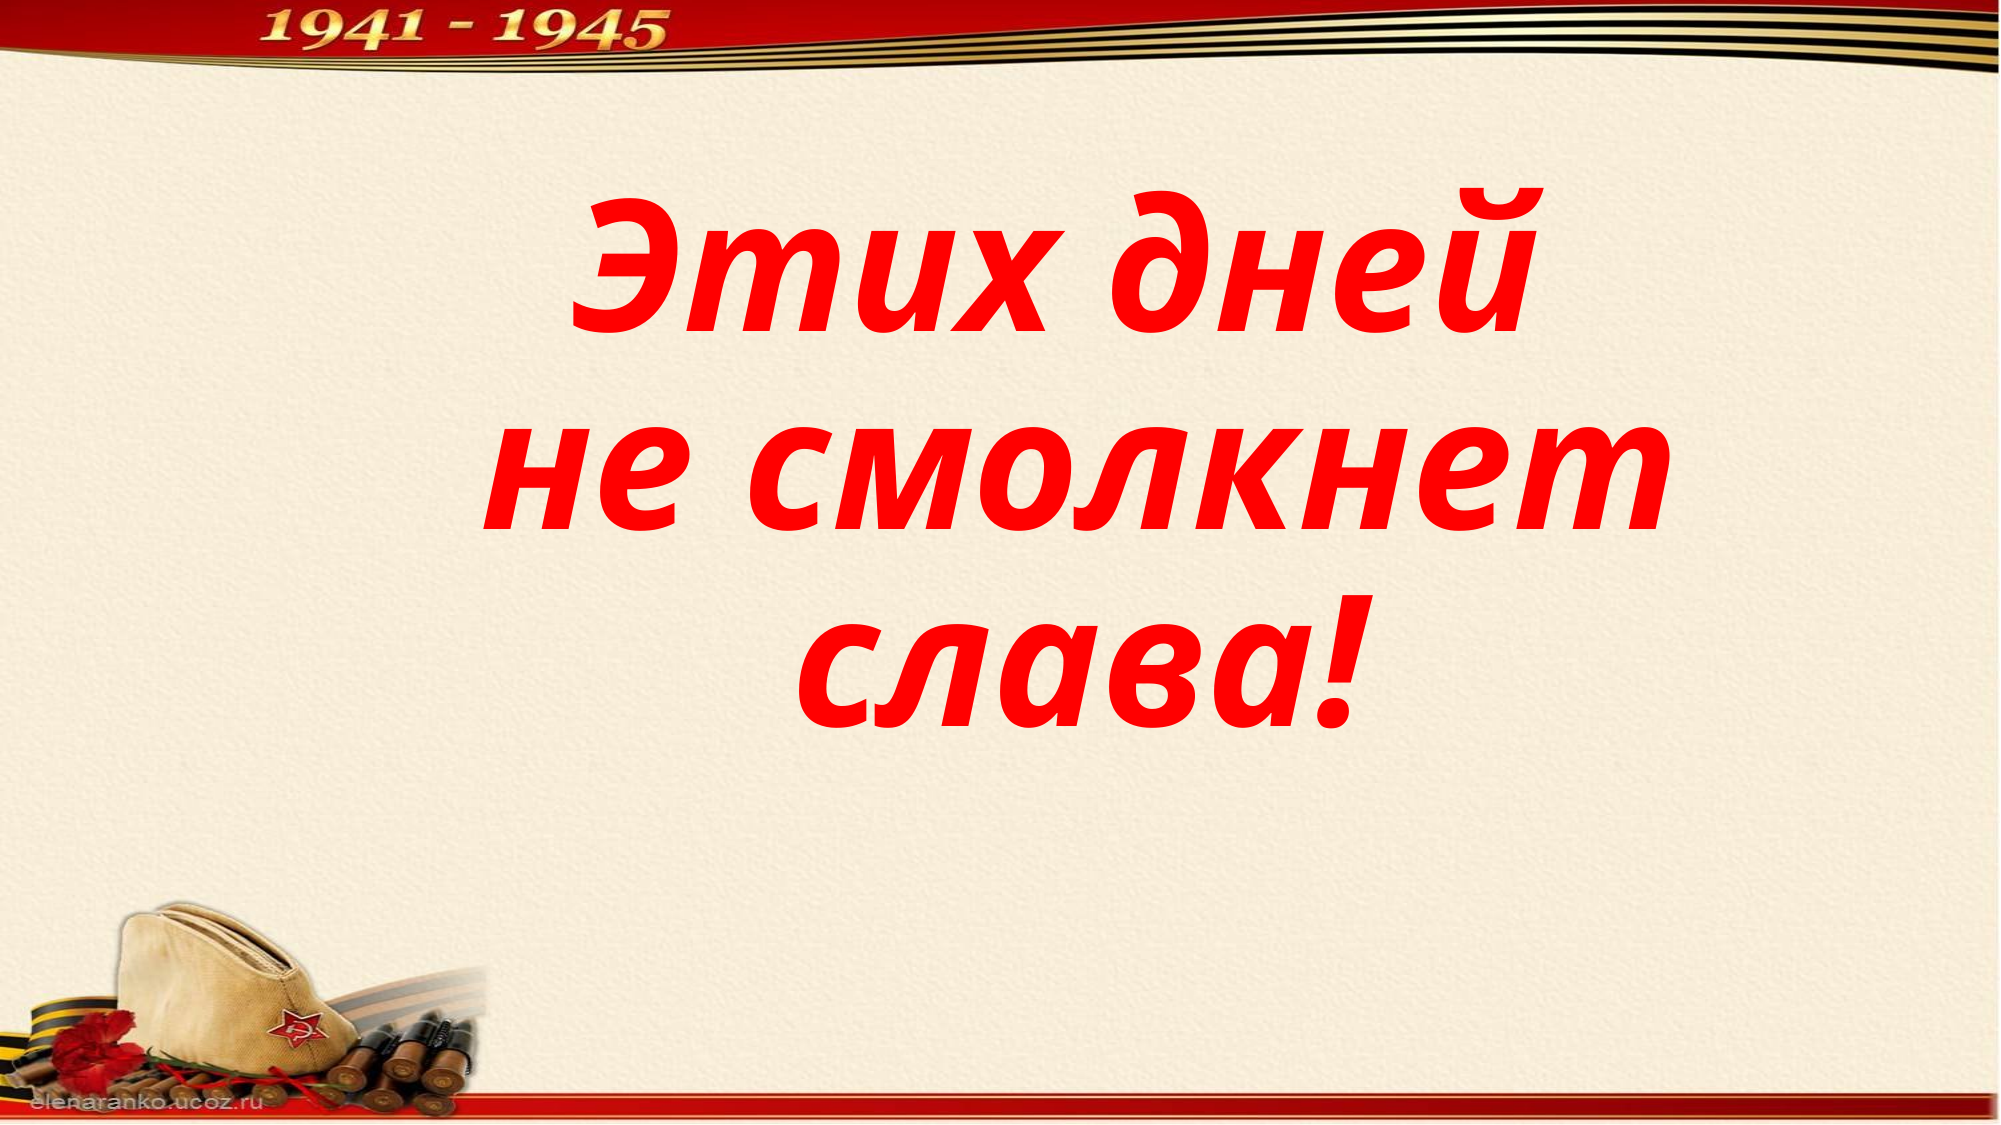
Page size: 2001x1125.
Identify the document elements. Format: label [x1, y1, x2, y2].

list [0, 0, 2000, 1125]
